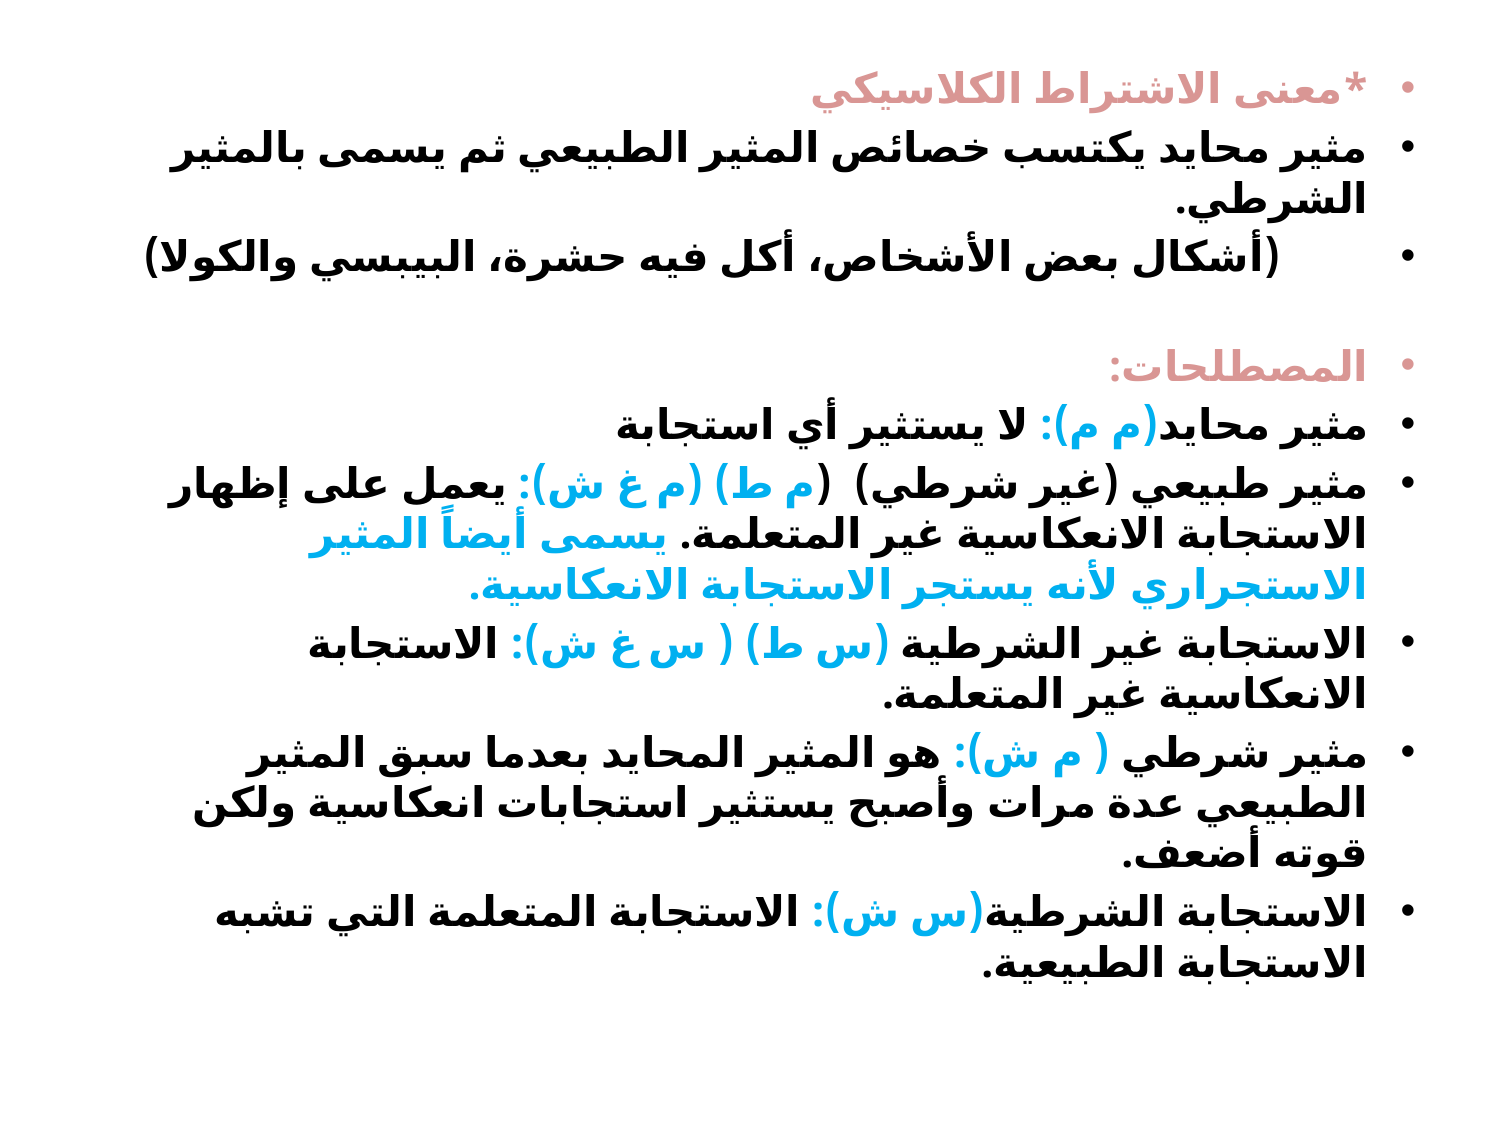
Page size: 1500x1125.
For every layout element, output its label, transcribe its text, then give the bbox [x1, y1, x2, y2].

list *معنى الاشتراط الكلاسيكي مثير محايد يكتسب خصائص المثير الطبيعي ثم يسمى بالمثير الشرطي. (أشكال بعض الأشخاص، أكل فيه حشرة، البيبسي والكولا) المصطلحات: مثير محايد(م م): لا يستثير أي استجابة مثير طبيعي (غير شرطي) (م ط) (م غ ش): يعمل على إظهار الاستجابة الانعكاسية غير المتعلمة. يسمى أيضاً المثير الاستجراري لأنه يستجر الاستجابة الانعكاسية. الاستجابة غير الشرطية (س ط) ( س غ ش): الاستجابة الانعكاسية غير المتعلمة. مثير شرطي ( م ش): هو المثير المحايد بعدما سبق المثير الطبيعي عدة مرات وأصبح يستثير استجابات انعكاسية ولكن قوته أضعف. الاستجابة الشرطية(س ش): الاستجابة المتعلمة التي تشبه الاستجابة الطبيعية. [75, 54, 1425, 1005]
